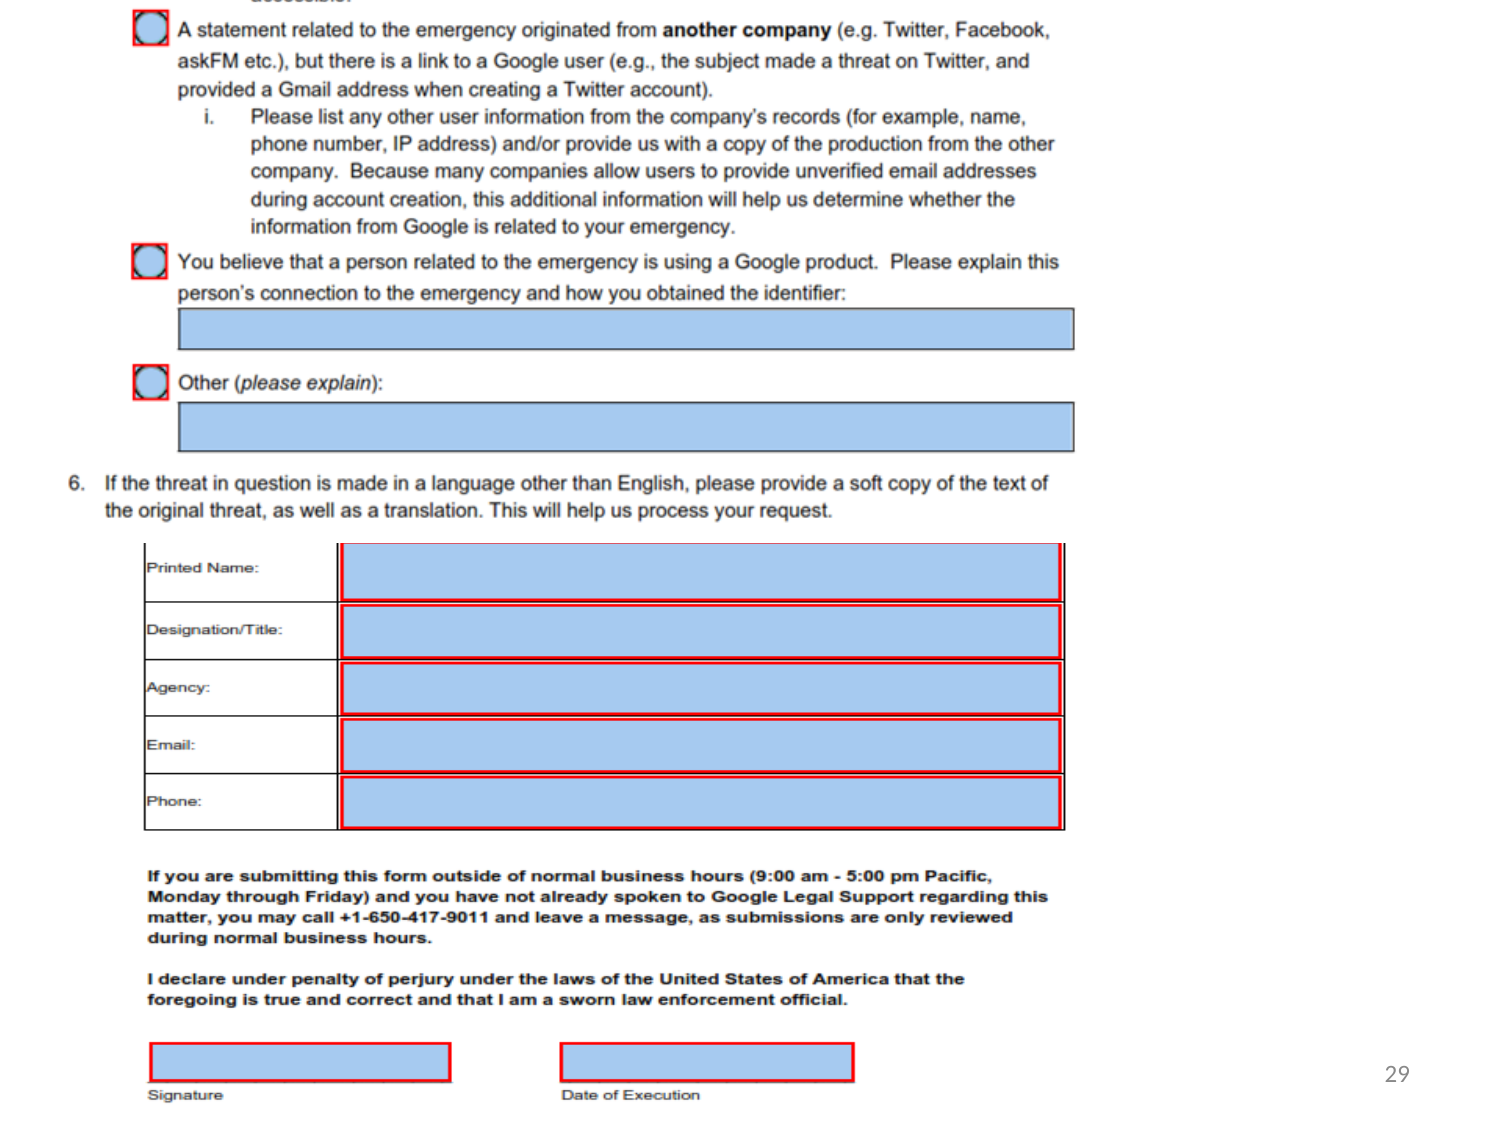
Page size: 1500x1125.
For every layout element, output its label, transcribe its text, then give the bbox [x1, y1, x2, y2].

slide_number 29 [1099, 1042, 1425, 1103]
picture [50, 0, 1114, 1116]
